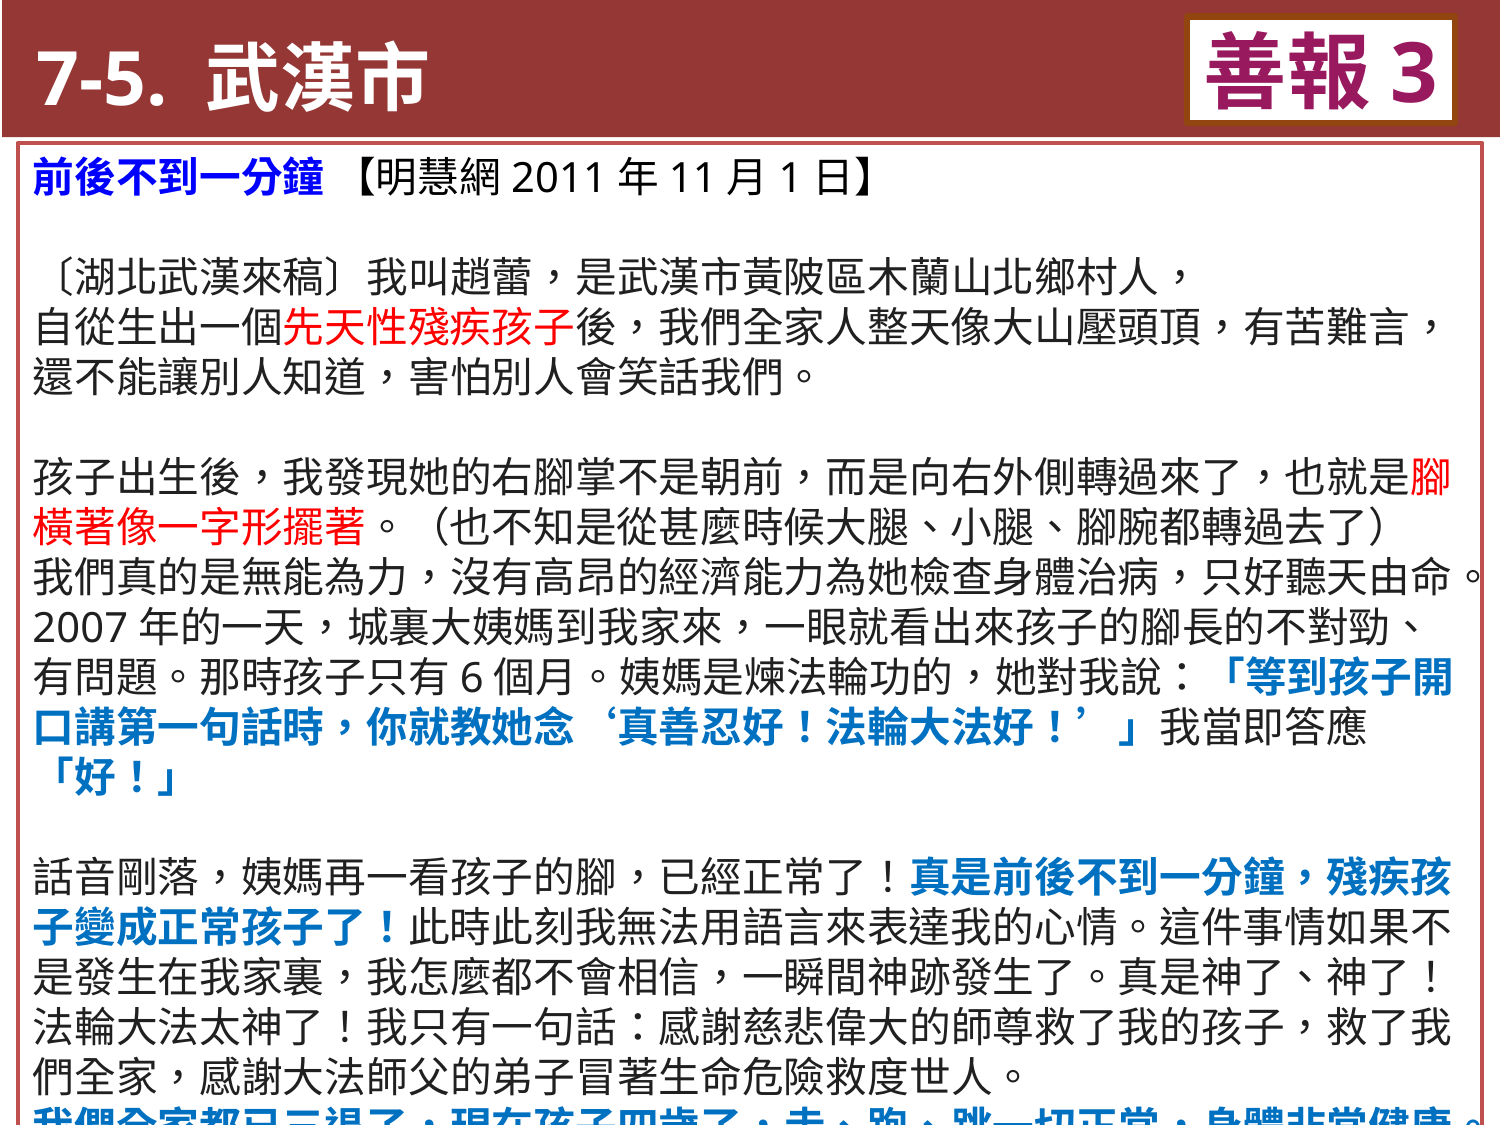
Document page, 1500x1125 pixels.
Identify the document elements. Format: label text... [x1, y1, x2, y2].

text_box 前後不到一分鐘 【明慧網2011年11月1日】 〔湖北武漢來稿〕我叫趙蕾，是武漢市黃陂區木蘭山北鄉村人， 自從生出一個先天性殘疾孩子後，我們全家人整天像大山壓頭頂，有苦難言，還不能讓別人知道，害怕別人會笑話我們。 孩子出生後，我發現她的右腳掌不是朝前，而是向右外側轉過來了，也就是腳橫著像一字形擺著。（也不知是從甚麼時候大腿、小腿、腳腕都轉過去了） 我們真的是無能為力，沒有高昂的經濟能力為她檢查身體治病，只好聽天由命。 2007年的一天，城裏大姨媽到我家來，一眼就看出來孩子的腳長的不對勁、有問題。那時孩子只有6個月。姨媽是煉法輪功的，她對我說：「等到孩子開口講第一句話時，你就教她念‘真善忍好！法輪大法好！’」我當即答應「好！」 話音剛落，姨媽再一看孩子的腳，已經正常了！真是前後不到一分鐘，殘疾孩子變成正常孩子了！此時此刻我無法用語言來表達我的心情。這件事情如果不是發生在我家裏，我怎麼都不會相信，一瞬間神跡發生了。真是神了、神了！法輪大法太神了！我只有一句話：感謝慈悲偉大的師尊救了我的孩子，救了我們全家，感謝大法師父的弟子冒著生命危險救度世人。 我們全家都已三退了，現在孩子四歲了，走、跑、跳一切正常，身體非常健康。 [16, 146, 1484, 1125]
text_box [1, 0, 1500, 138]
